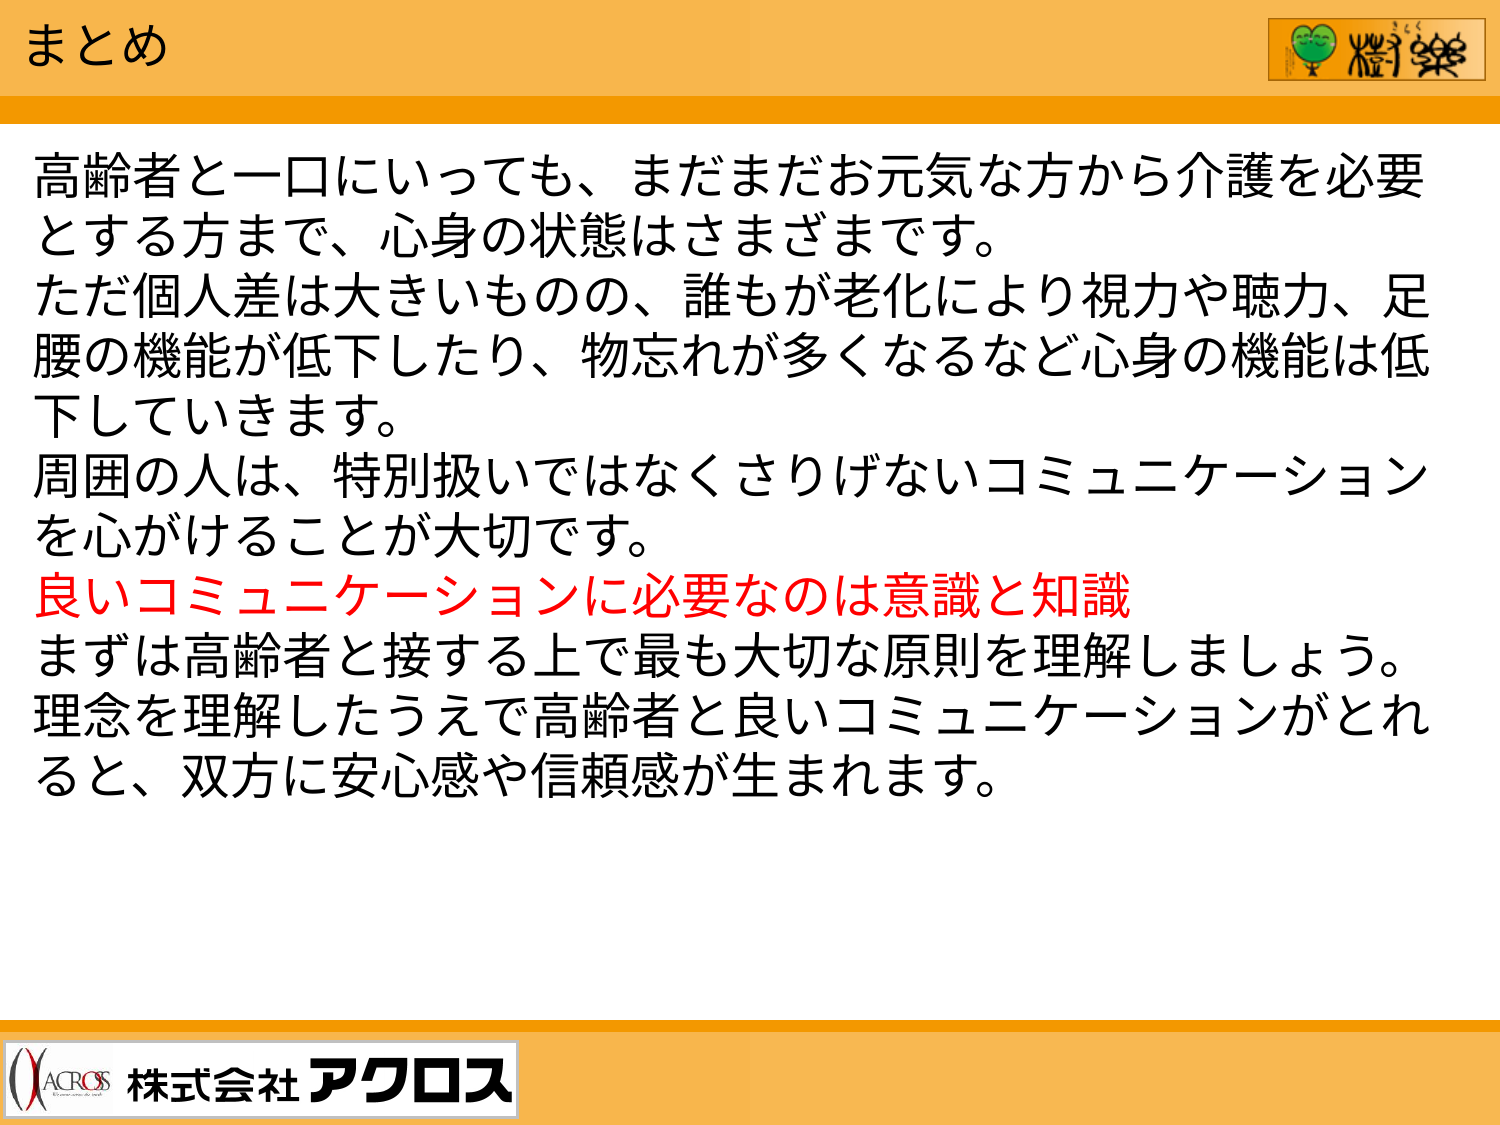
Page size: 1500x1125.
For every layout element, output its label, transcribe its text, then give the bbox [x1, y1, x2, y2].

text_box 高齢者と一口にいっても、まだまだお元気な方から介護を必要とする方まで、心身の状態はさまざまです。 ただ個人差は大きいものの、誰もが老化により視力や聴力、足腰の機能が低下したり、物忘れが多くなるなど心身の機能は低下していきます。 周囲の人は、特別扱いではなくさりげないコミュニケーションを心がけることが大切です。 良いコミュニケーションに必要なのは意識と知識 まずは高齢者と接する上で最も大切な原則を理解しましょう。理念を理解したうえで高齢者と良いコミュニケーションがとれると、双方に安心感や信頼感が生まれます。 [17, 137, 1459, 812]
picture [0, 1020, 1500, 1125]
text_box まとめ [5, 7, 981, 82]
picture [0, 0, 1500, 124]
